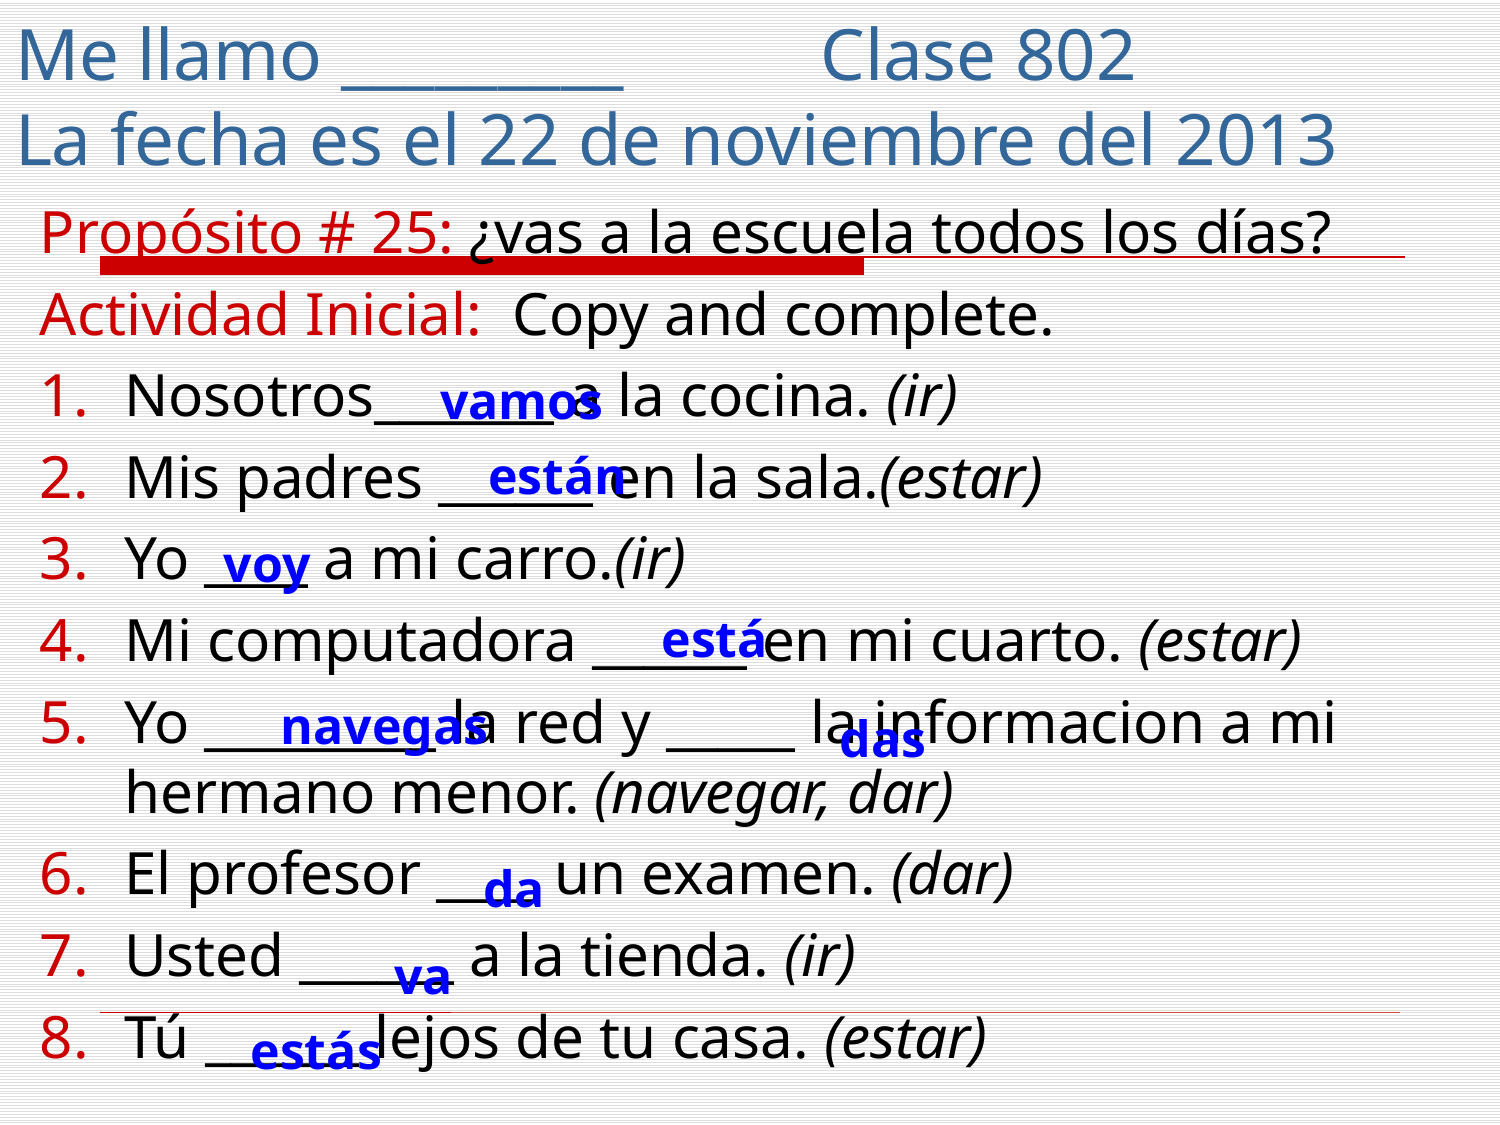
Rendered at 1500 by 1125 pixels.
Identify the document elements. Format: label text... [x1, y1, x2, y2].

text_box da [468, 849, 574, 925]
text_box navegas [266, 687, 517, 763]
text_box están [473, 437, 656, 513]
text_box va [379, 936, 482, 1012]
text_box das [824, 699, 955, 775]
list Propósito # 25: ¿vas a la escuela todos los días? Actividad Inicial: Copy and complete. Nosotros_______ a la cocina. (ir) Mis padres ______ en la sala.(estar) Yo ____ a mi carro.(ir) Mi computadora ______ en mi cuarto. (estar) Yo _________ la red y _____ la informacion a mi hermano menor. (navegar, dar) El profesor ____ un examen. (dar) Usted ______ a la tienda. (ir) Tú ______ lejos de tu casa. (estar) [24, 187, 1500, 1025]
text_box voy [209, 524, 339, 600]
title Me llamo _________ Clase 802 La fecha es el 22 de noviembre del 2013 [0, 0, 1500, 187]
text_box está [646, 599, 796, 675]
text_box estás [236, 1012, 410, 1088]
text_box vamos [425, 362, 632, 438]
